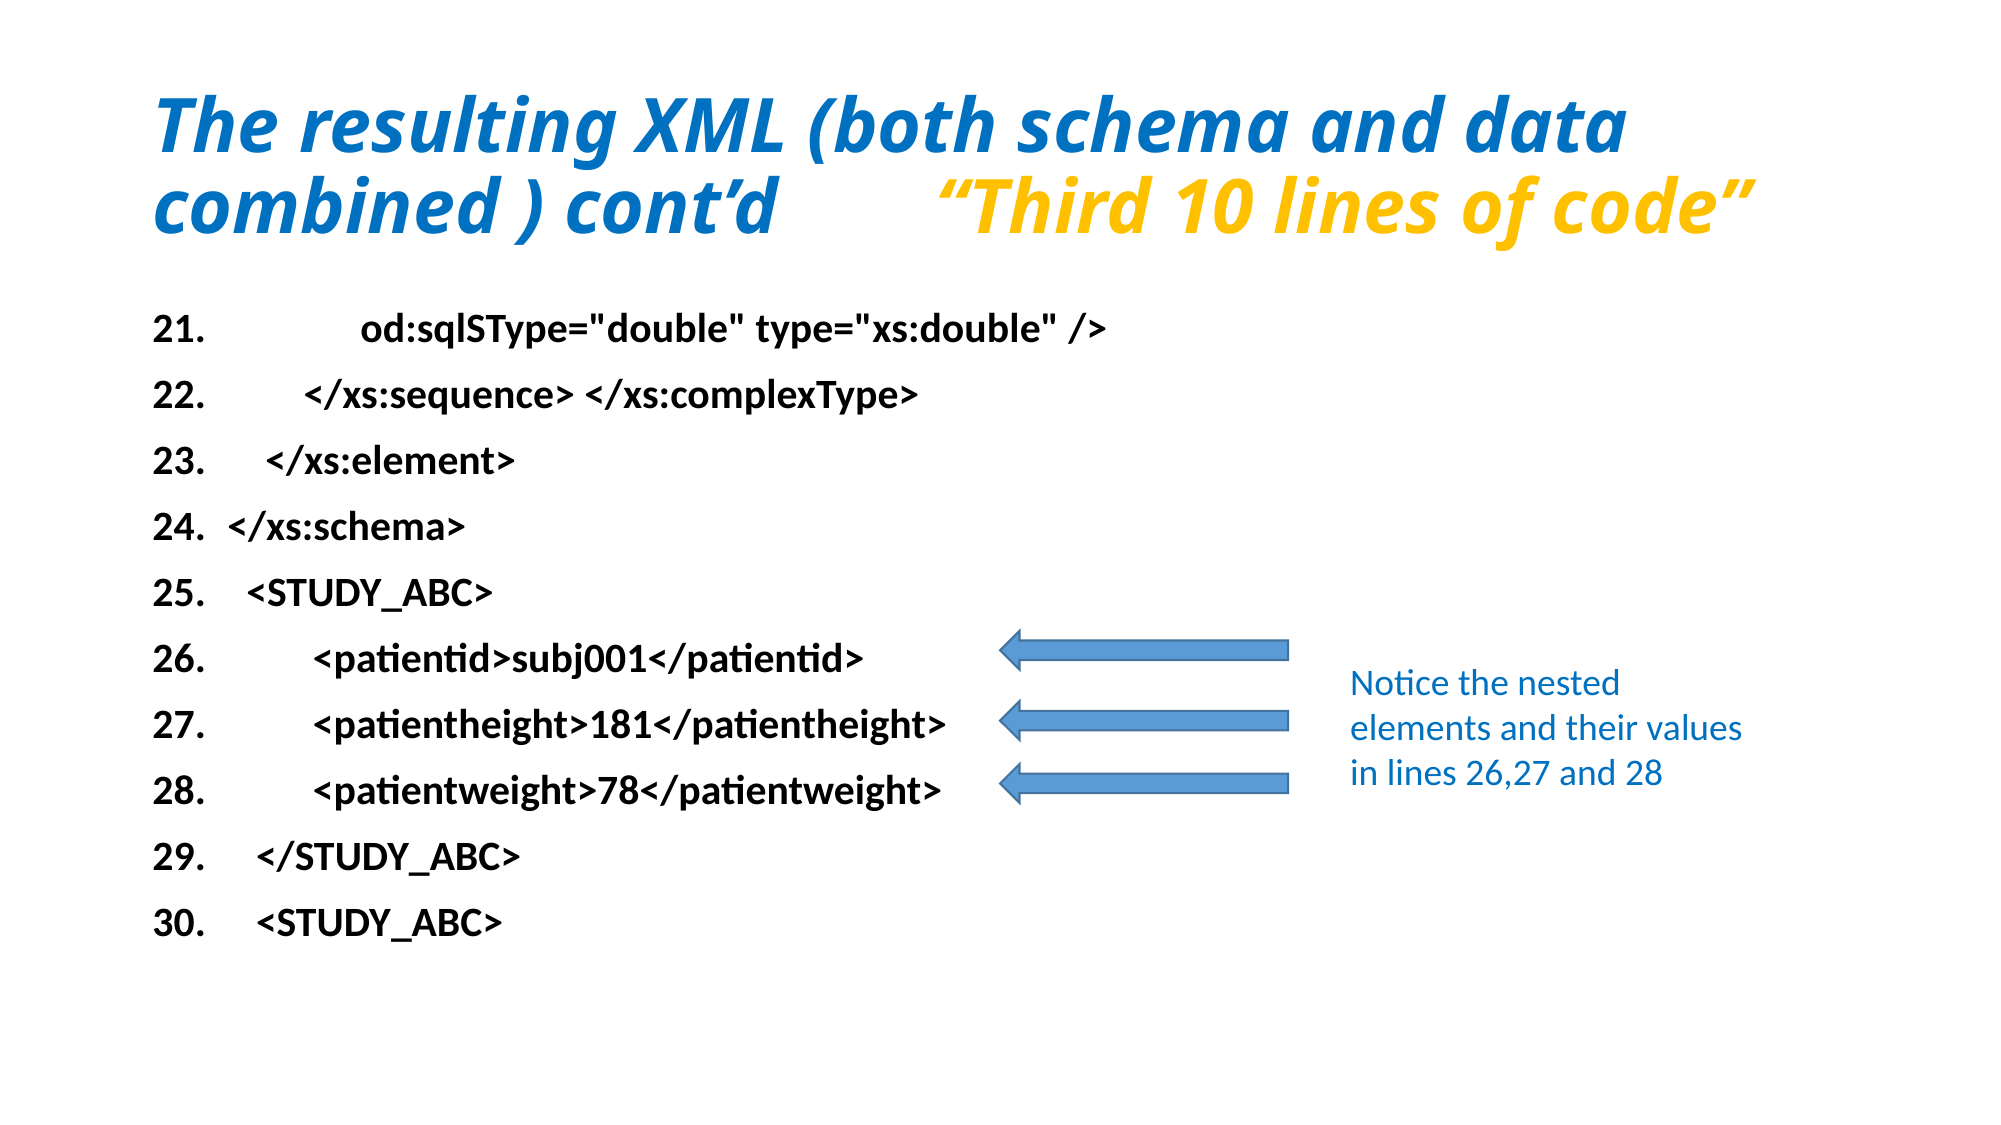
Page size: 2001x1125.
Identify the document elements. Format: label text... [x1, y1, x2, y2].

text_box [998, 628, 1290, 673]
text_box [998, 698, 1290, 743]
title The resulting XML (both schema and data combined ) cont’d “Third 10 lines of code” [137, 59, 1863, 278]
text_box [998, 761, 1290, 806]
list od:sqlSType="double" type="xs:double" /> </xs:sequence> </xs:complexType> </xs:element> </xs:schema> <STUDY_ABC> <patientid>subj001</patientid> <patientheight>181</patientheight> <patientweight>78</patientweight> </STUDY_ABC> <STUDY_ABC> [137, 299, 1863, 1014]
text_box Notice the nested elements and their values in lines 26,27 and 28 [1335, 650, 1765, 800]
